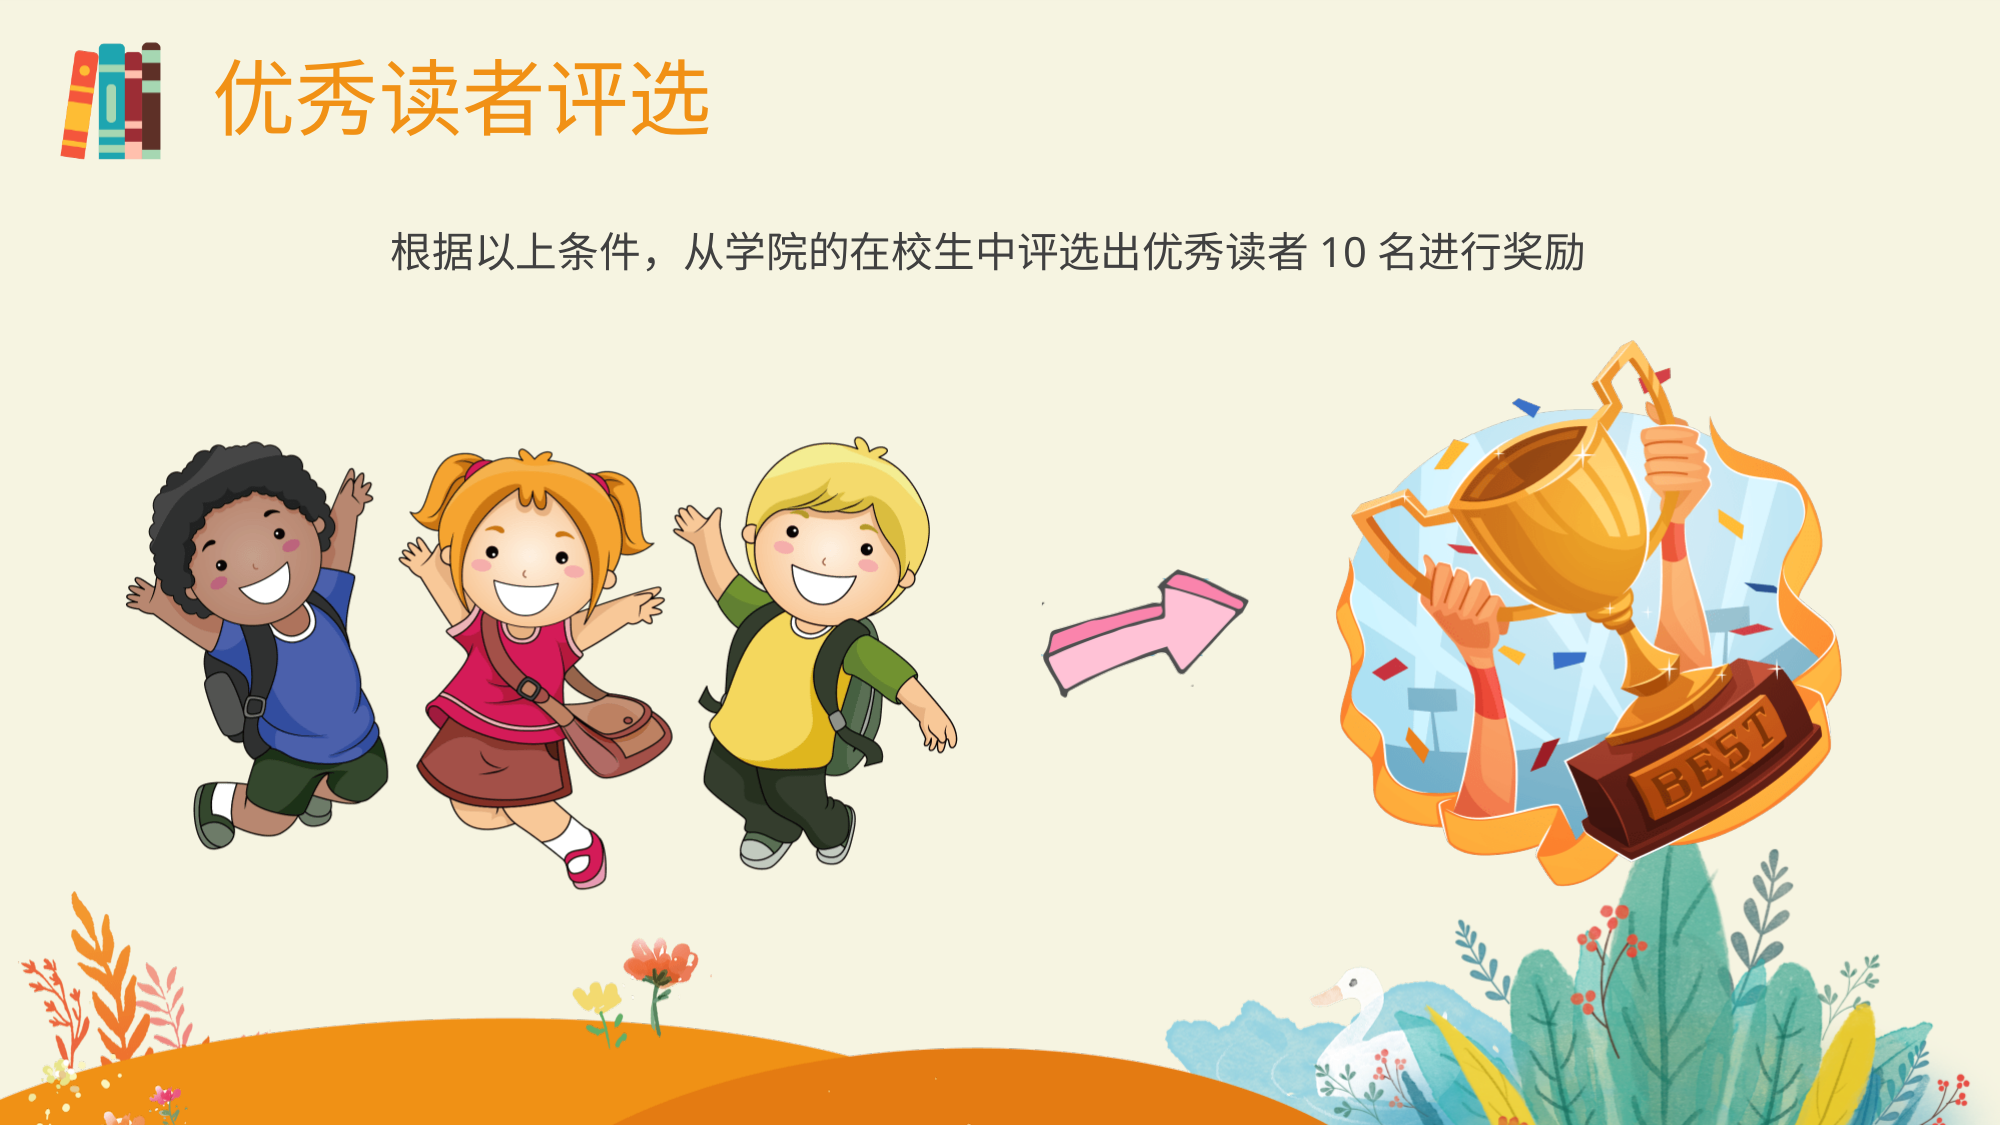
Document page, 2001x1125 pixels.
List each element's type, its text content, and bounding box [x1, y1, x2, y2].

text_box 优秀读者评选 [197, 39, 728, 154]
text_box 根据以上条件，从学院的在校生中评选出优秀读者10名进行奖励 [375, 218, 1624, 283]
picture [0, 0, 2000, 1125]
